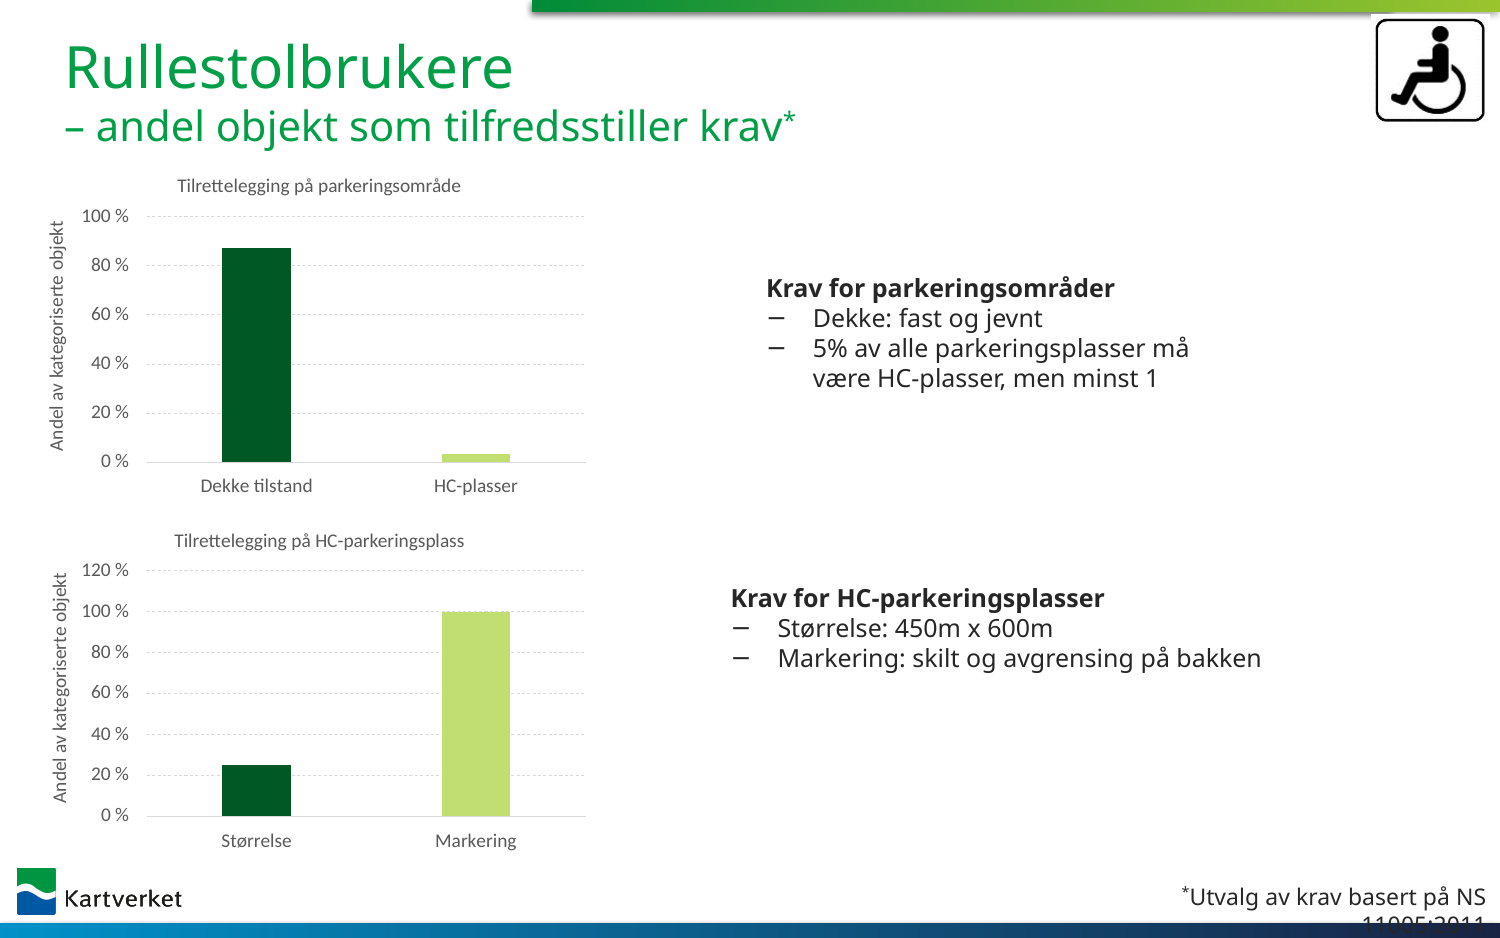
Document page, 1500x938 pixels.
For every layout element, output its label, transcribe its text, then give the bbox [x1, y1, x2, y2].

picture [1371, 13, 1491, 127]
picture [41, 166, 598, 505]
text_box Rullestolbrukere – andel objekt som tilfredsstiller krav* [49, 23, 1431, 158]
text_box Krav for parkeringsområder Dekke: fast og jevnt 5% av alle parkeringsplasser må være HC-plasser, men minst 1 [751, 264, 1232, 400]
text_box *Utvalg av krav basert på NS 11005:2011 [1068, 873, 1500, 938]
picture [41, 520, 598, 859]
text_box Krav for HC-parkeringsplasser Størrelse: 450m x 600m Markering: skilt og avgrensing på bakken [715, 574, 1278, 680]
